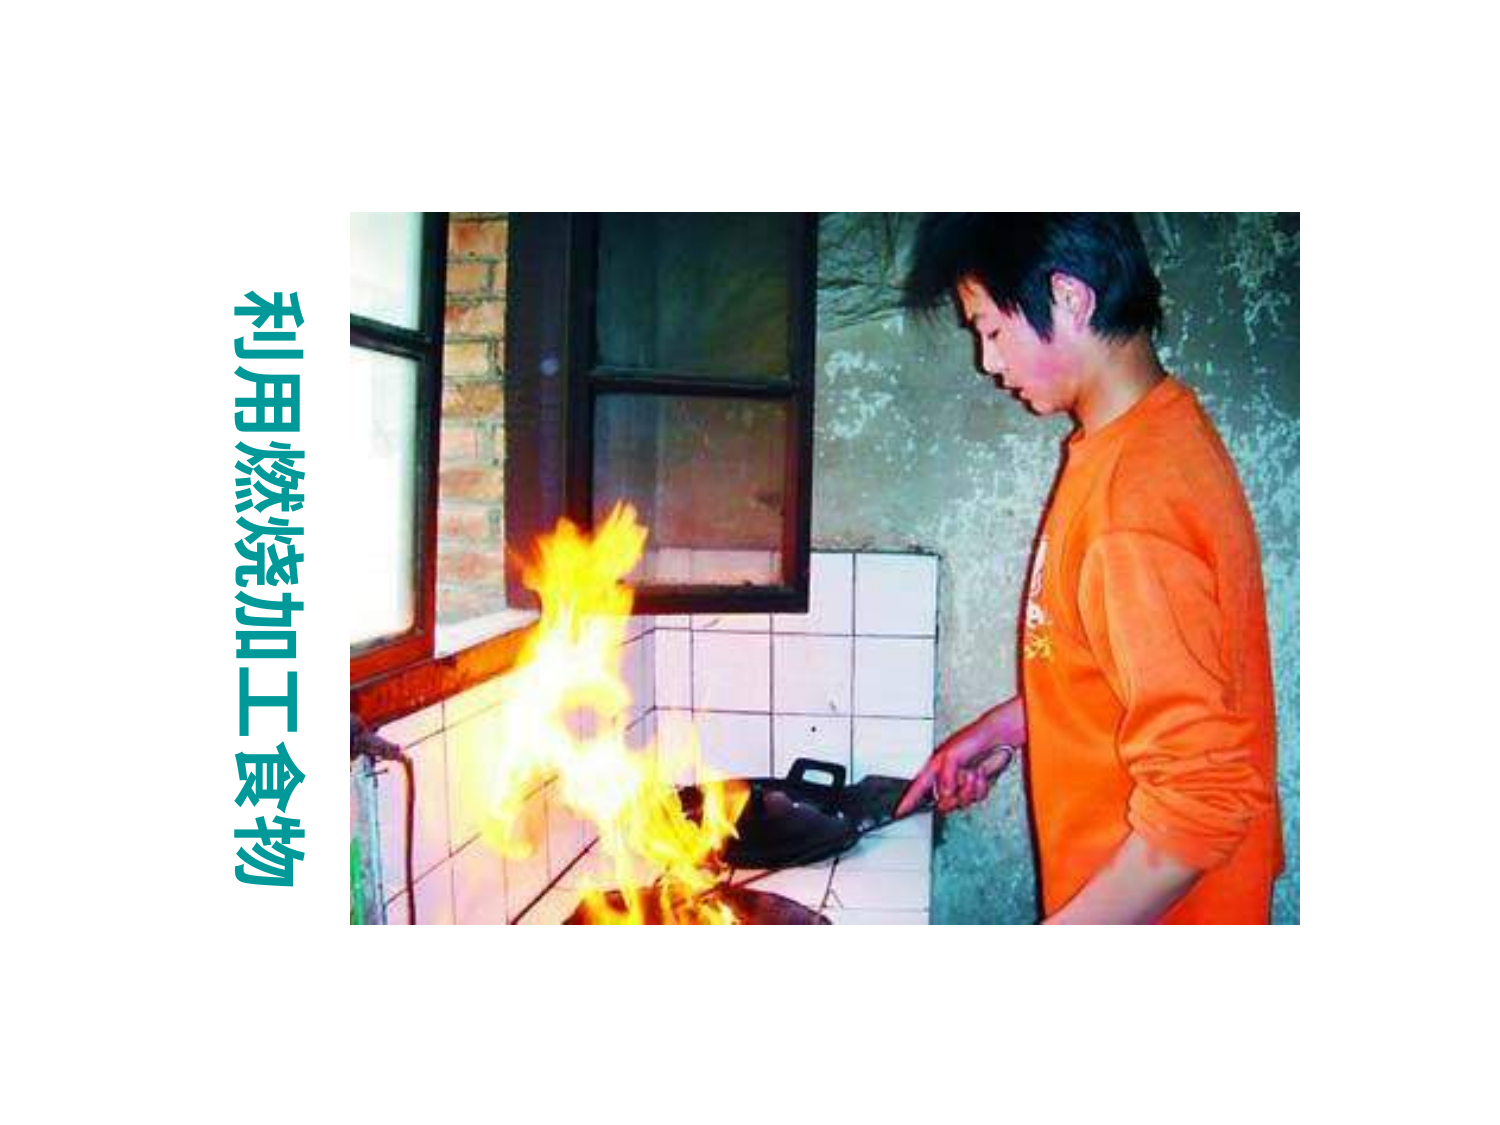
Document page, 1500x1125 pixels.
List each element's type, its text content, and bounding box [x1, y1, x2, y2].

picture [349, 212, 1301, 926]
text_box 利用燃烧加工食物 [199, 224, 340, 975]
